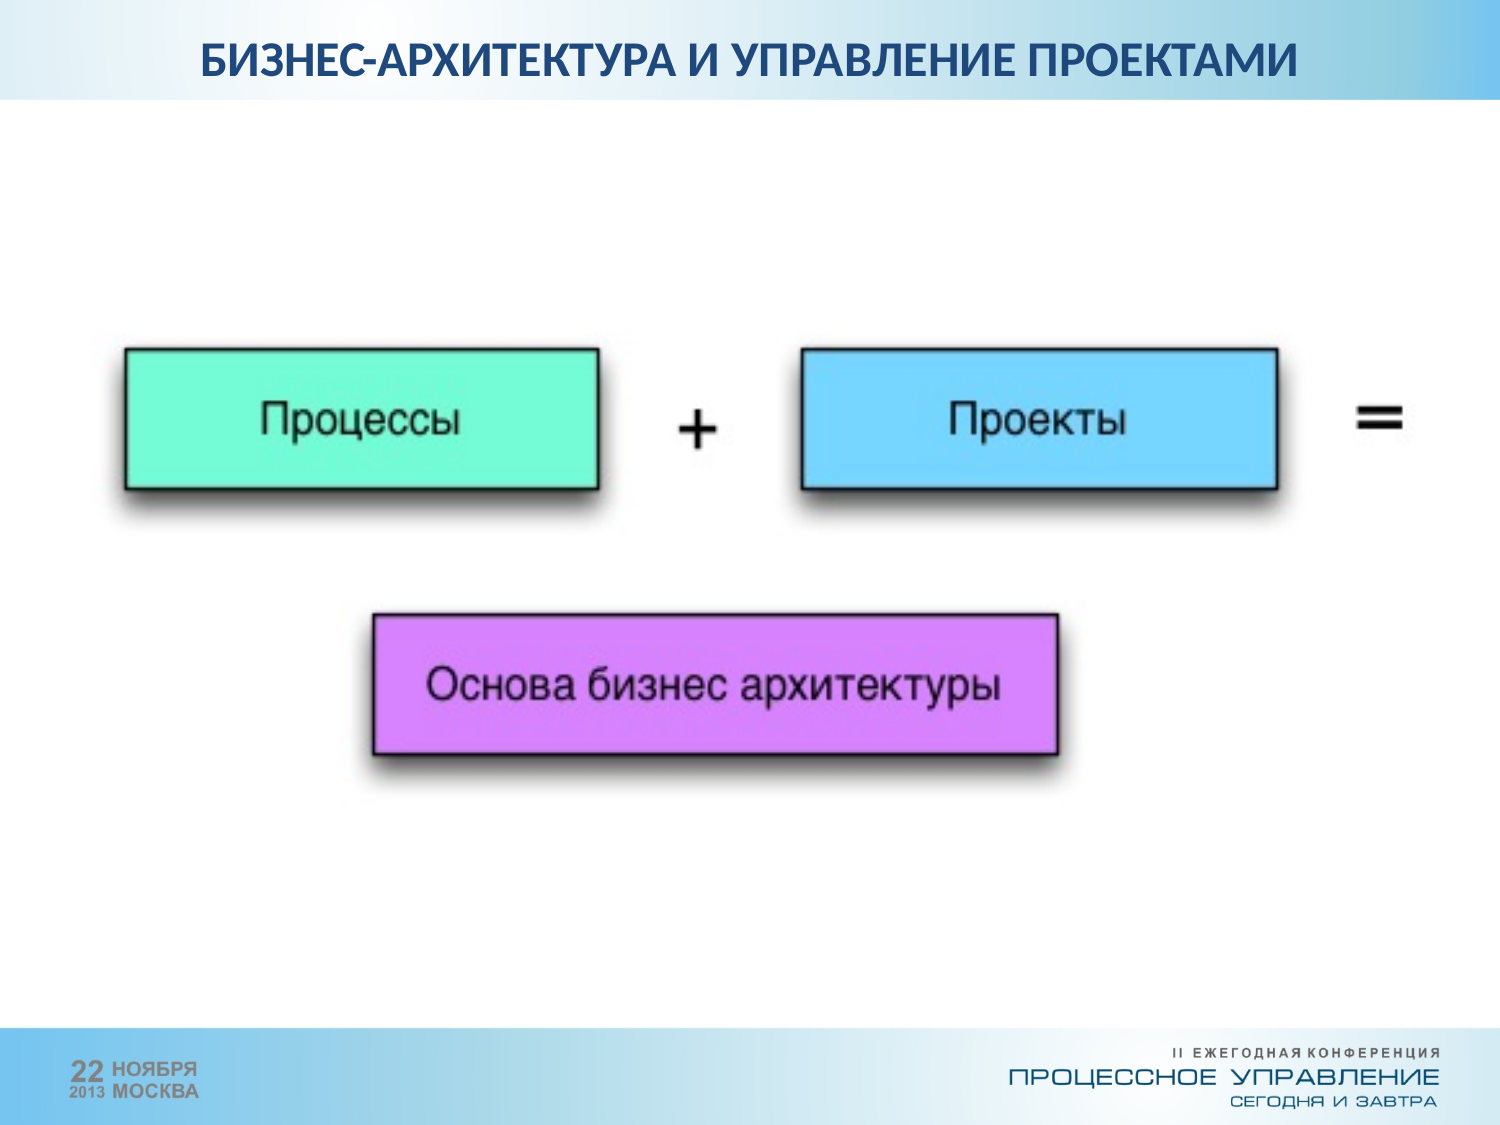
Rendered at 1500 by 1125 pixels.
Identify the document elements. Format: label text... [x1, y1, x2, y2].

picture [0, 0, 1500, 1125]
list БИЗНЕС-АРХИТЕКТУРА И УПРАВЛЕНИЕ ПРОЕКТАМИ [29, 19, 1471, 121]
